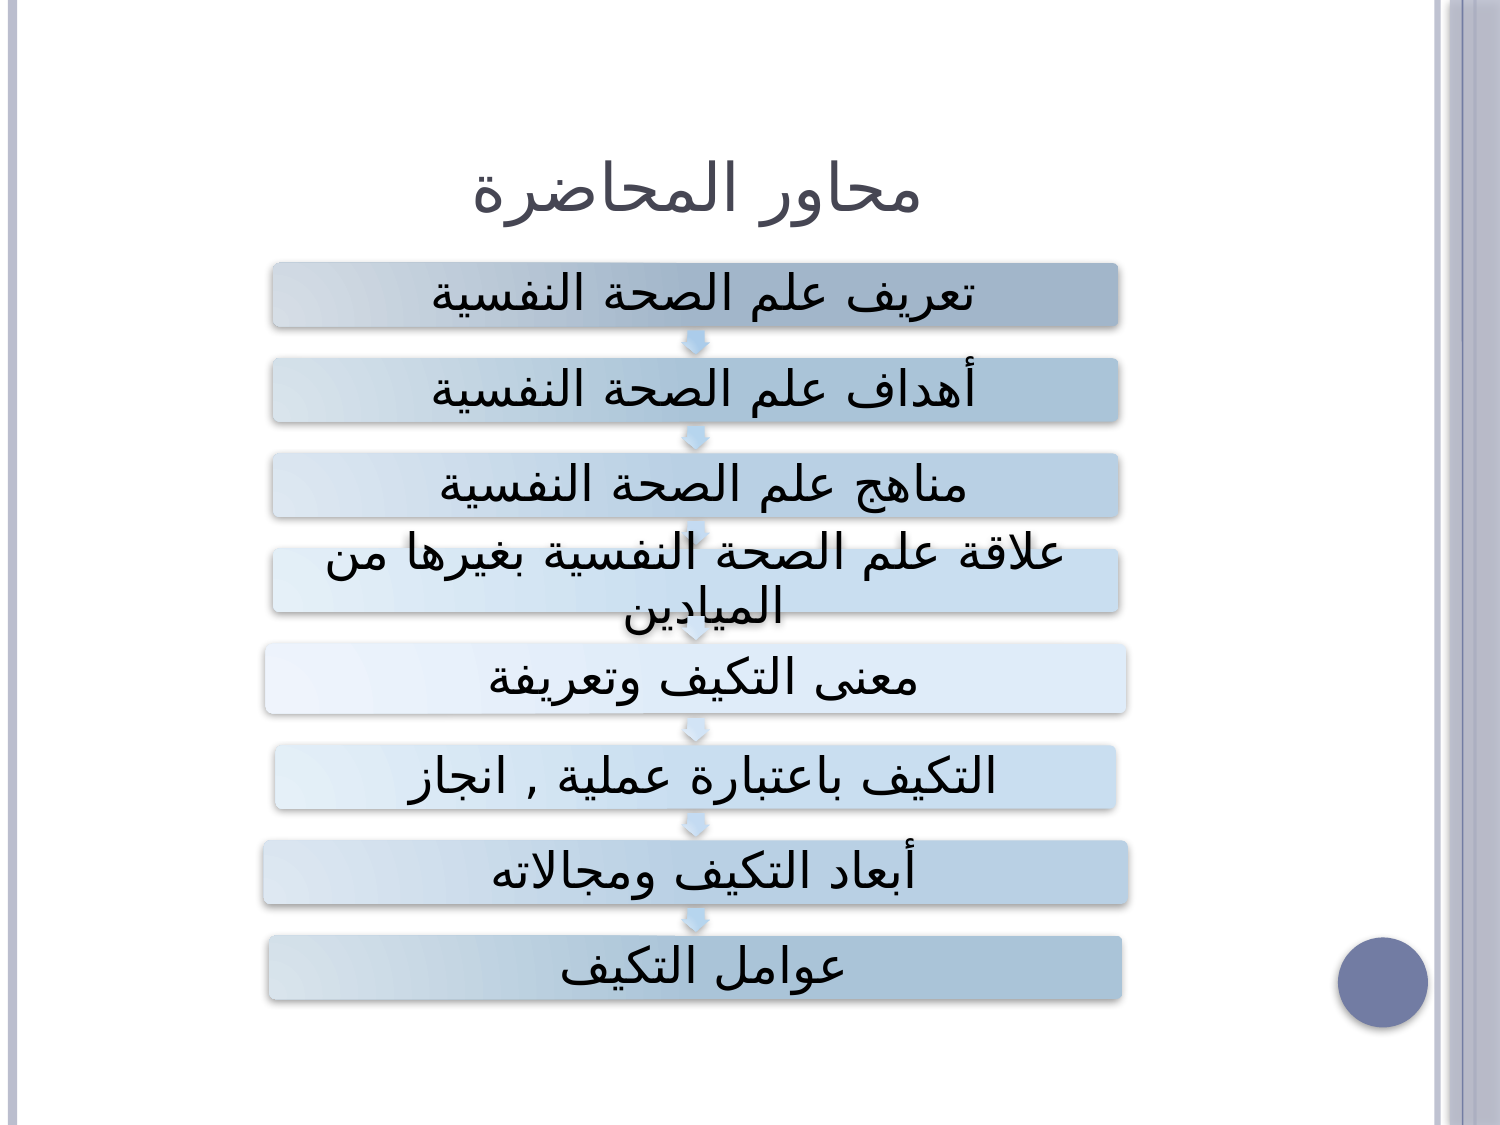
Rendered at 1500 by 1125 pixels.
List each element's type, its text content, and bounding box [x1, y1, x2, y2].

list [74, 261, 1318, 1001]
title محاور المحاضرة [75, 45, 1300, 233]
